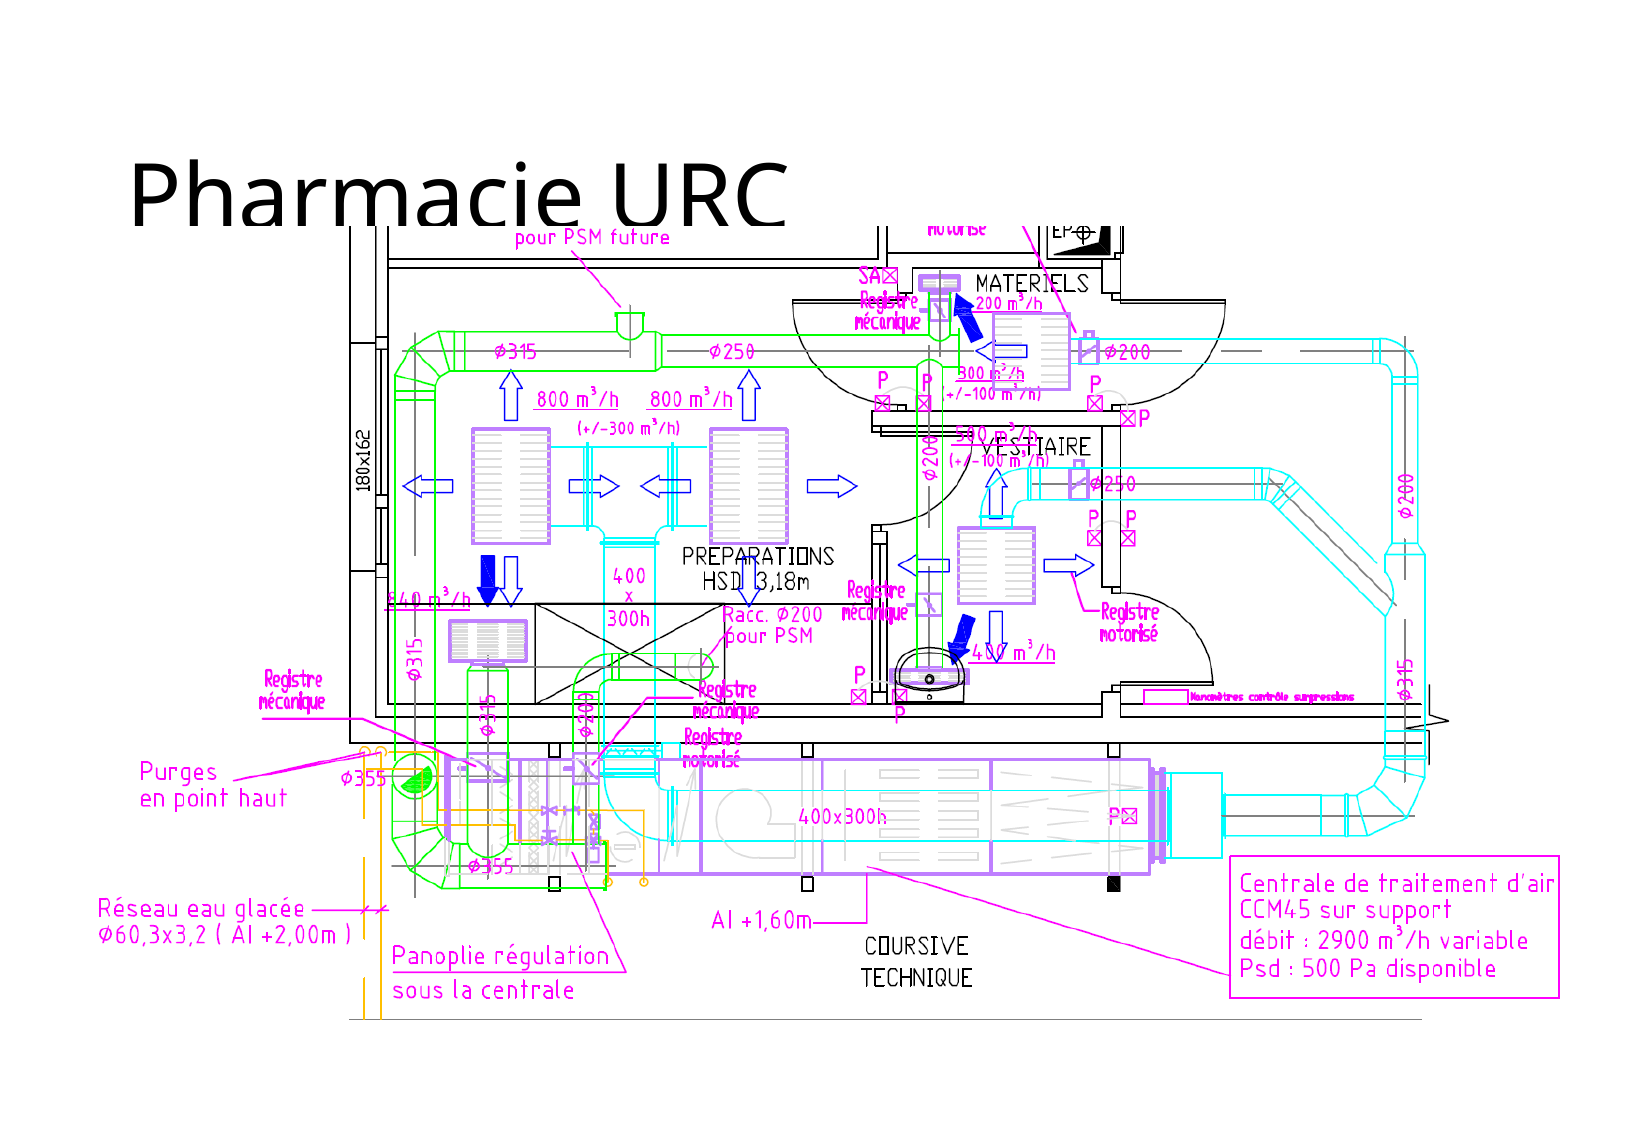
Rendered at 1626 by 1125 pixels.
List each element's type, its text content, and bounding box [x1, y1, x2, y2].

title Pharmacie URC [111, 111, 1514, 226]
picture [78, 226, 1597, 1020]
